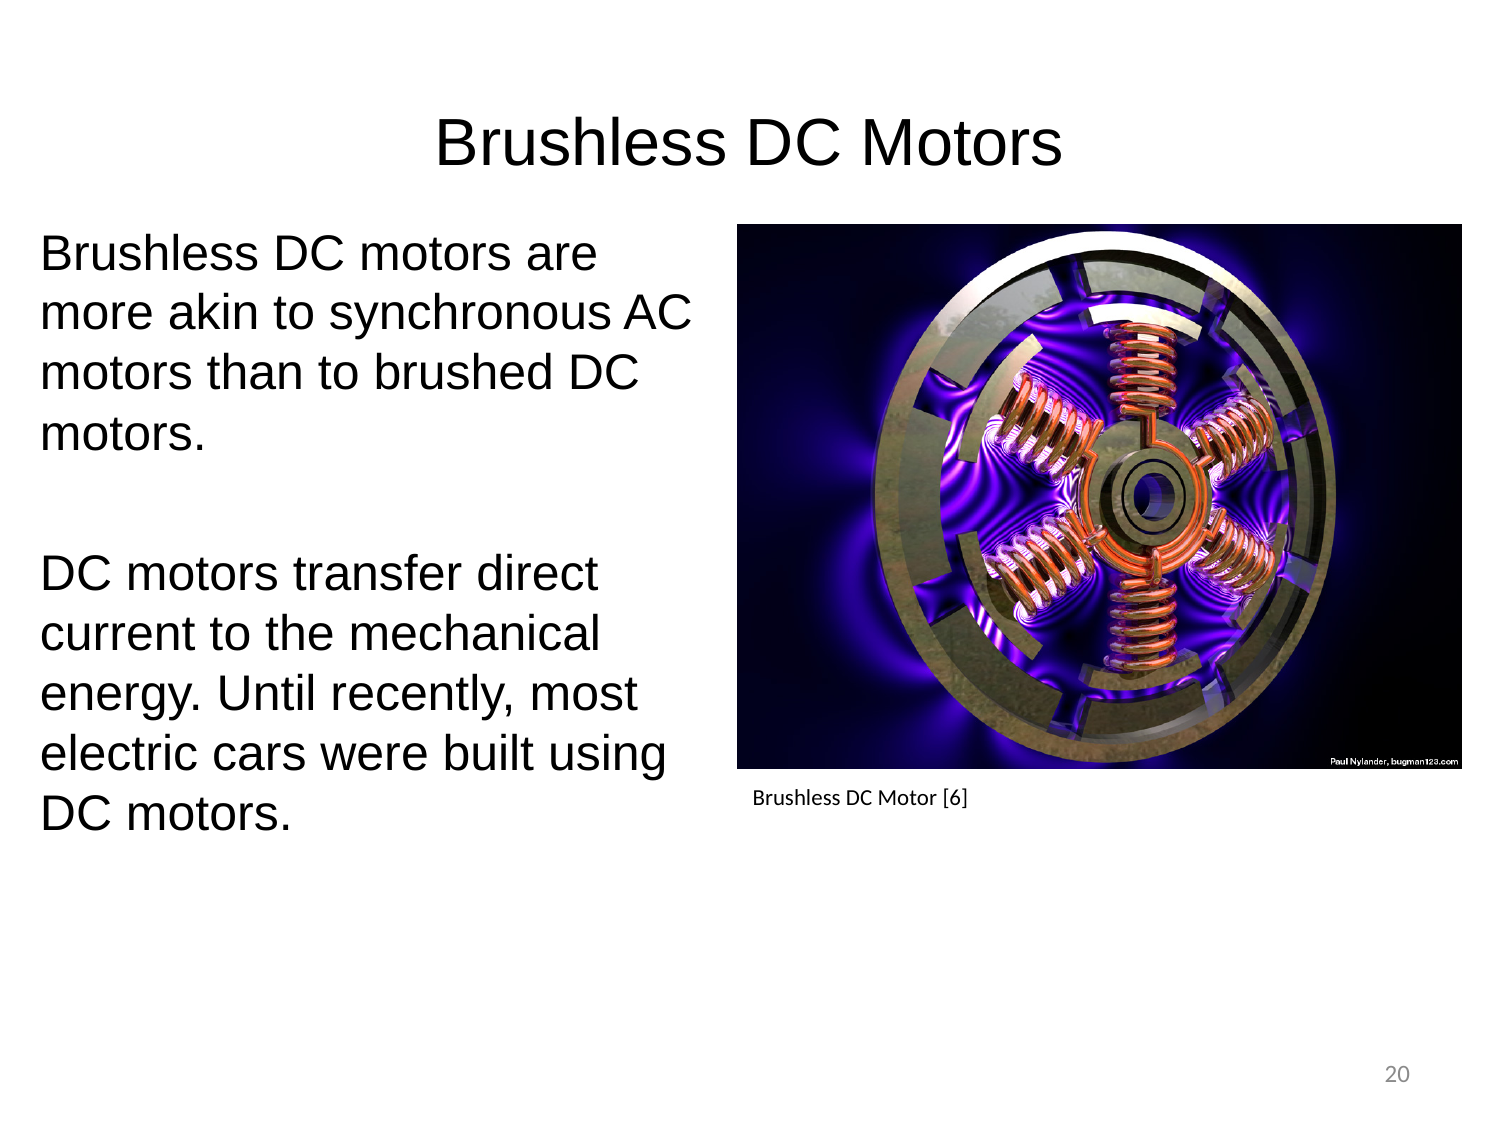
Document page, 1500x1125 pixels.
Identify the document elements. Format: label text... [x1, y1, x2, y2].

list Brushless DC motors are more akin to synchronous AC motors than to brushed DC motors. DC motors transfer direct current to the mechanical energy. Until recently, most electric cars were built using DC motors. [24, 212, 713, 1063]
slide_number 20 [1074, 1042, 1425, 1103]
text_box Brushless DC Motor [6] [738, 777, 984, 818]
picture [737, 224, 1463, 769]
title Brushless DC Motors [75, 45, 1425, 233]
